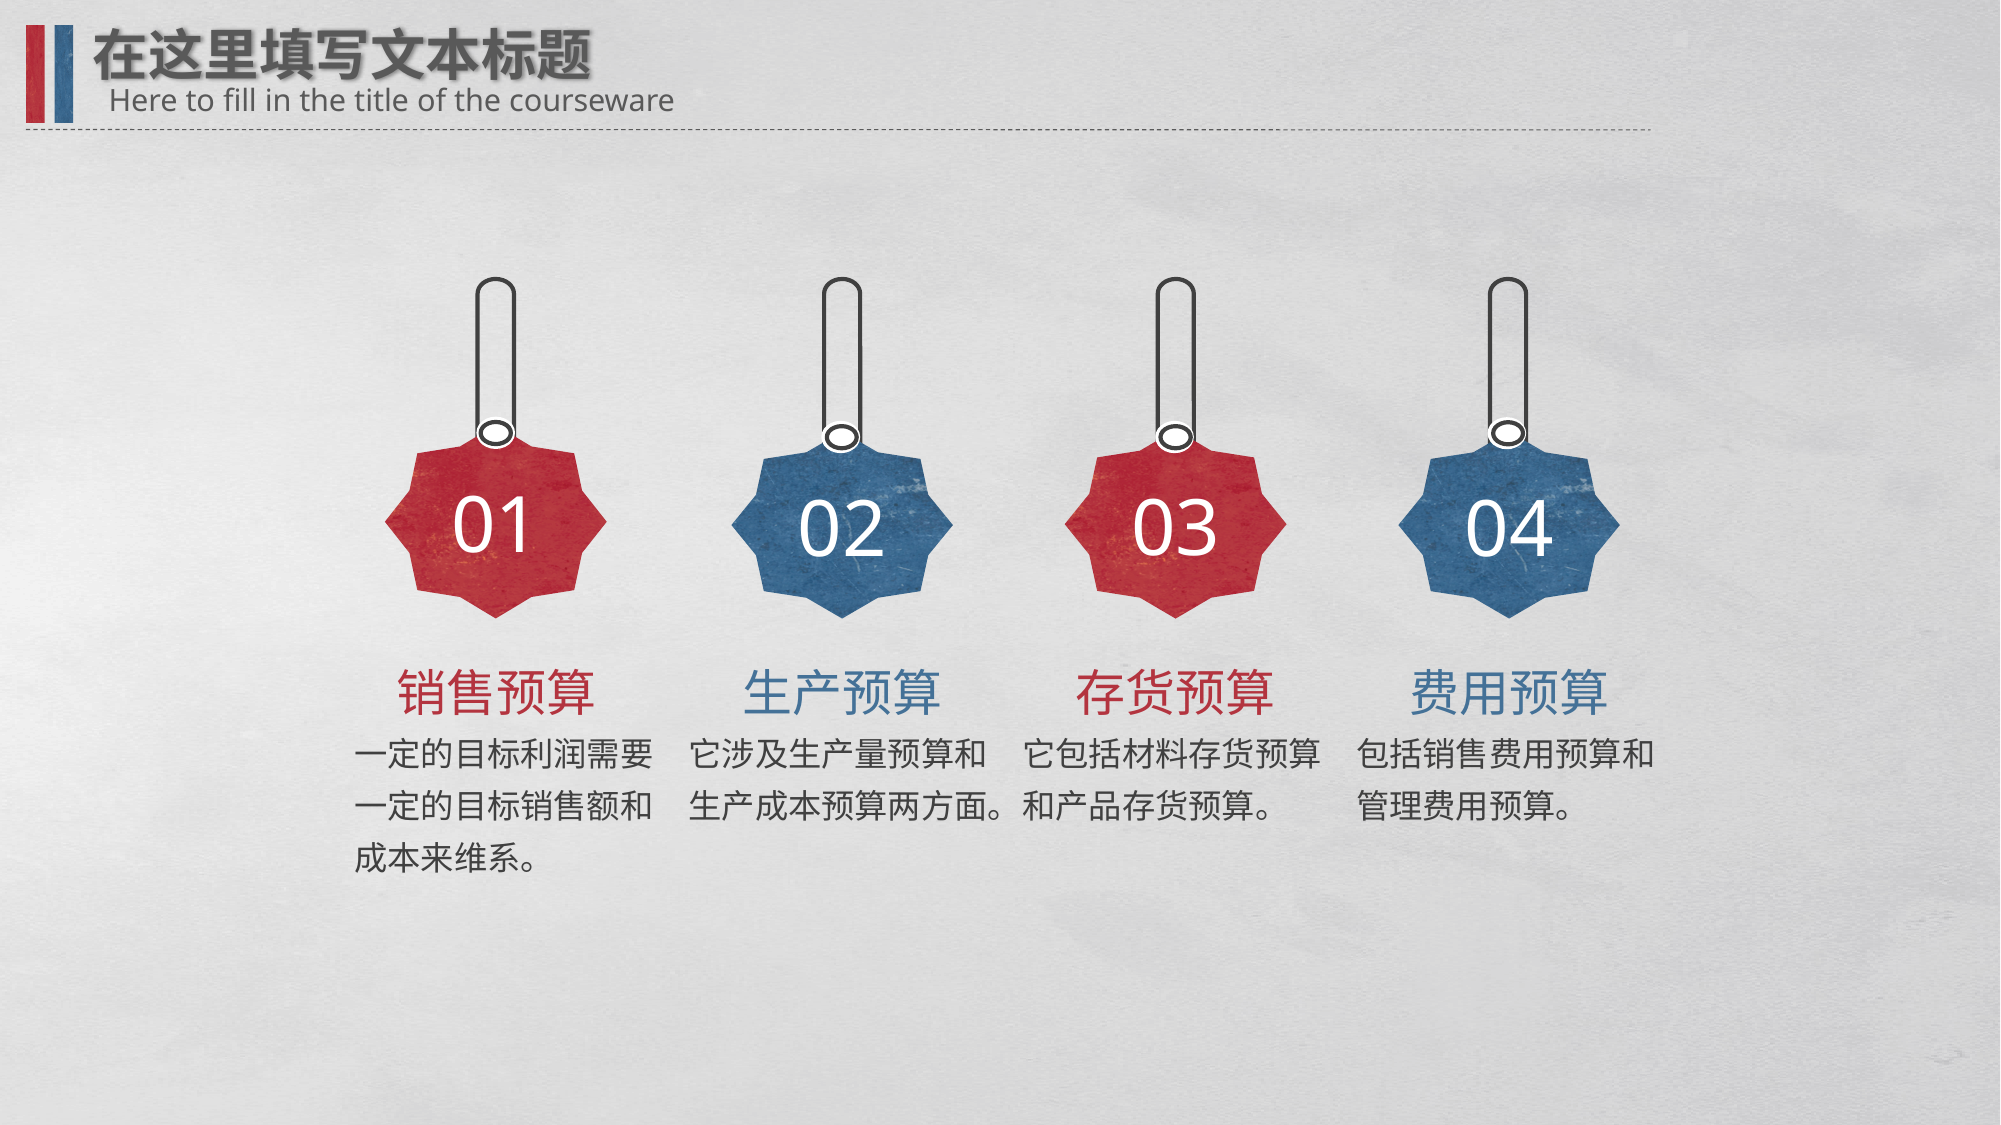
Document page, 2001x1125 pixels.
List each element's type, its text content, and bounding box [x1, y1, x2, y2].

picture [0, 0, 2001, 1125]
text_box [25, 25, 46, 124]
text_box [731, 278, 953, 619]
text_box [384, 278, 607, 619]
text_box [1398, 278, 1620, 619]
text_box 它包括材料存货预算和产品存货预算。 [1022, 721, 1330, 940]
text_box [1064, 278, 1287, 619]
text_box [54, 25, 74, 124]
text_box 存货预算 [1017, 650, 1334, 731]
text_box 在这里填写文本标题 [78, 12, 787, 95]
text_box 一定的目标利润需要一定的目标销售额和成本来维系。 [354, 721, 662, 940]
text_box 销售预算 [350, 650, 643, 731]
text_box 生产预算 [683, 650, 1001, 731]
text_box 费用预算 [1350, 650, 1668, 731]
text_box 它涉及生产量预算和生产成本预算两方面。 [688, 721, 996, 940]
text_box Here to fill in the title of the courseware [93, 73, 690, 125]
text_box 包括销售费用预算和管理费用预算。 [1356, 721, 1664, 940]
